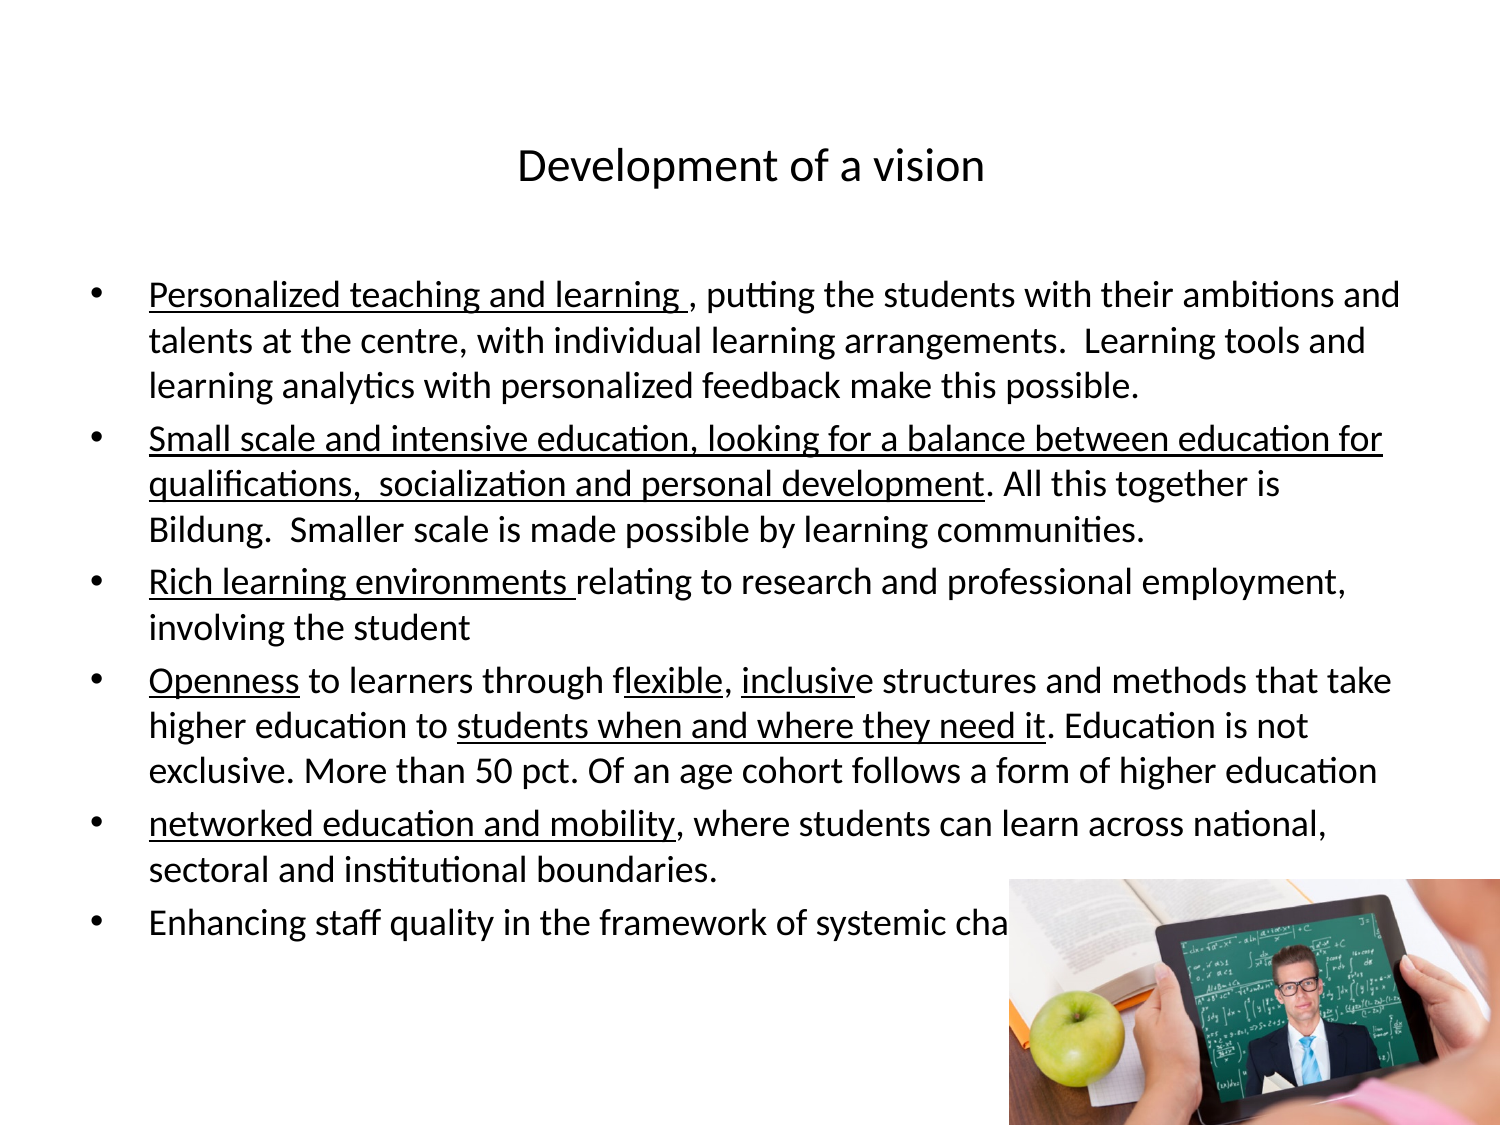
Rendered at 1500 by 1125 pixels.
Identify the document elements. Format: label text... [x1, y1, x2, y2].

list Personalized teaching and learning , putting the students with their ambitions and talents at the centre, with individual learning arrangements. Learning tools and learning analytics with personalized feedback make this possible. Small scale and intensive education, looking for a balance between education for qualifications, socialization and personal development. All this together is Bildung. Smaller scale is made possible by learning communities. Rich learning environments relating to research and professional employment, involving the student Openness to learners through flexible, inclusive structures and methods that take higher education to students when and where they need it. Education is not exclusive. More than 50 pct. Of an age cohort follows a form of higher education networked education and mobility, where students can learn across national, sectoral and institutional boundaries. Enhancing staff quality in the framework of systemic change [75, 262, 1425, 1005]
picture [1009, 879, 1500, 1125]
title Development of a vision [76, 125, 1427, 313]
